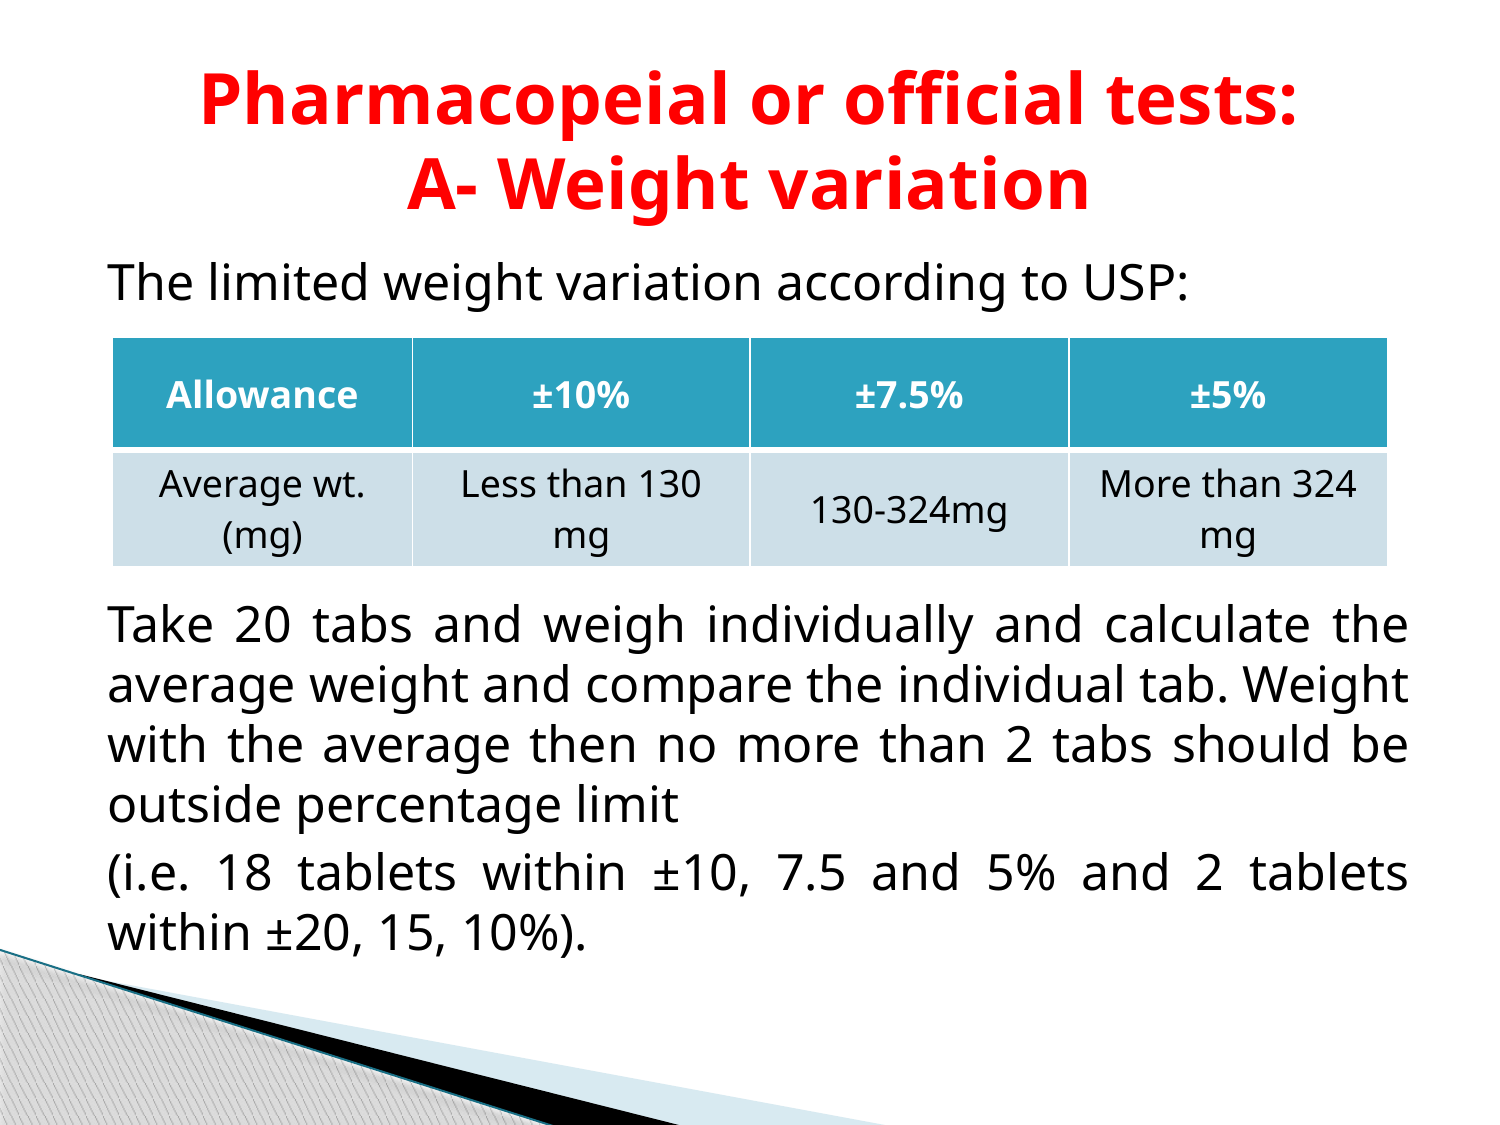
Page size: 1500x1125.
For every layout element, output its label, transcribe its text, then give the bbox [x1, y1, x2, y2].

title Pharmacopeial or official tests: A- Weight variation [75, 45, 1425, 233]
table_cell Average wt. (mg) [113, 453, 412, 566]
table_cell 130-324mg [751, 453, 1068, 566]
list The limited weight variation according to USP: Take 20 tabs and weigh individually and calculate the average weight and compare the individual tab. Weight with the average then no more than 2 tabs should be outside percentage limit (i.e. 18 tablets within ±10, 7.5 and 5% and 2 tablets within ±20, 15, 10%). [75, 243, 1425, 986]
table_cell More than 324 mg [1070, 453, 1387, 566]
table_cell Less than 130 mg [413, 453, 749, 566]
table_header ±7.5% [751, 338, 1068, 447]
table_header Allowance [113, 338, 412, 447]
table_header ±5% [1070, 338, 1387, 447]
table_header ±10% [413, 338, 749, 447]
